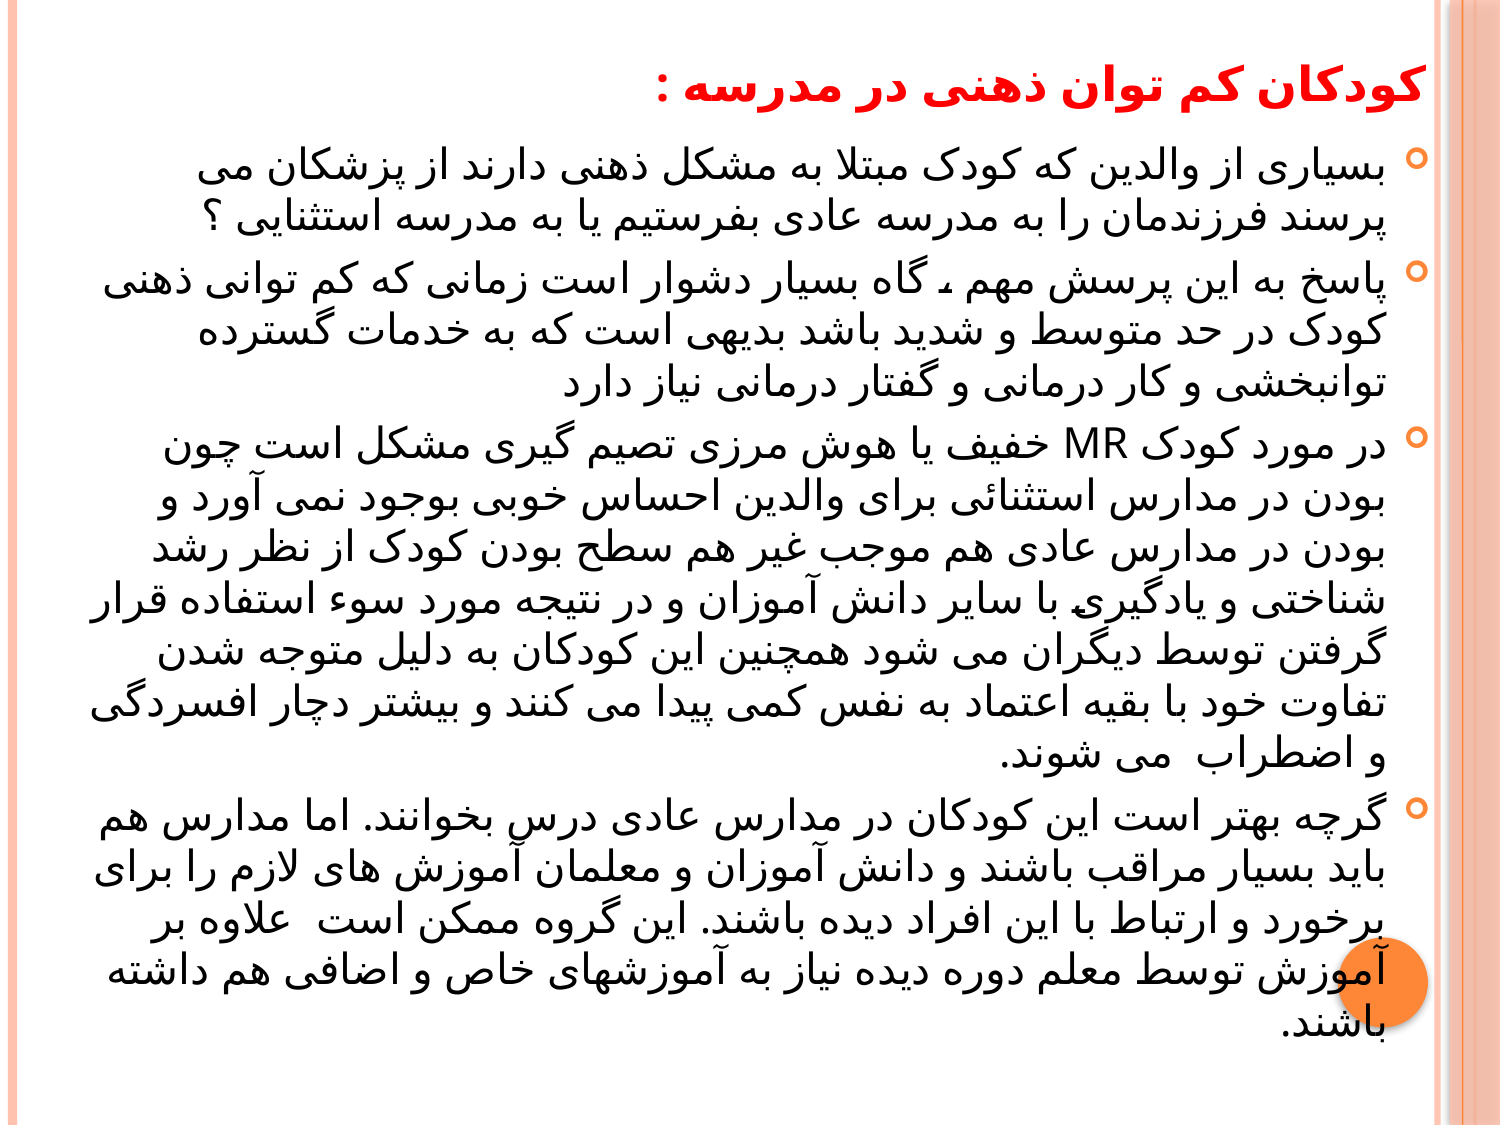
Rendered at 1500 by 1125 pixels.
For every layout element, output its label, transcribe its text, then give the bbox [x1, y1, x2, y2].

list بسیاری از والدین که کودک مبتلا به مشکل ذهنی دارند از پزشکان می پرسند فرزندمان را به مدرسه عادی بفرستیم یا به مدرسه استثنایی ؟ پاسخ به این پرسش مهم ، گاه بسیار دشوار است زمانی که کم توانی ذهنی کودک در حد متوسط و شدید باشد بدیهی است که به خدمات گسترده توانبخشی و کار درمانی و گفتار درمانی نیاز دارد در مورد کودک MR خفیف یا هوش مرزی تصیم گیری مشکل است چون بودن در مدارس استثنائی برای والدین احساس خوبی بوجود نمی آورد و بودن در مدارس عادی هم موجب غیر هم سطح بودن کودک از نظر رشد شناختی و یادگیری با سایر دانش آموزان و در نتیجه مورد سوء استفاده قرار گرفتن توسط دیگران می شود همچنین این کودکان به دلیل متوجه شدن تفاوت خود با بقیه اعتماد به نفس کمی پیدا می کنند و بیشتر دچار افسردگی و اضطراب می شوند. گرچه بهتر است این کودکان در مدارس عادی درس بخوانند. اما مدارس هم باید بسیار مراقب باشند و دانش آموزان و معلمان آموزش های لازم را برای برخورد و ارتباط با این افراد دیده باشند. این گروه ممکن است علاوه بر آموزش توسط معلم دوره دیده نیاز به آموزشهای خاص و اضافی هم داشته باشند. [75, 128, 1442, 1062]
title کودکان کم توان ذهنی در مدرسه : [75, 45, 1442, 128]
